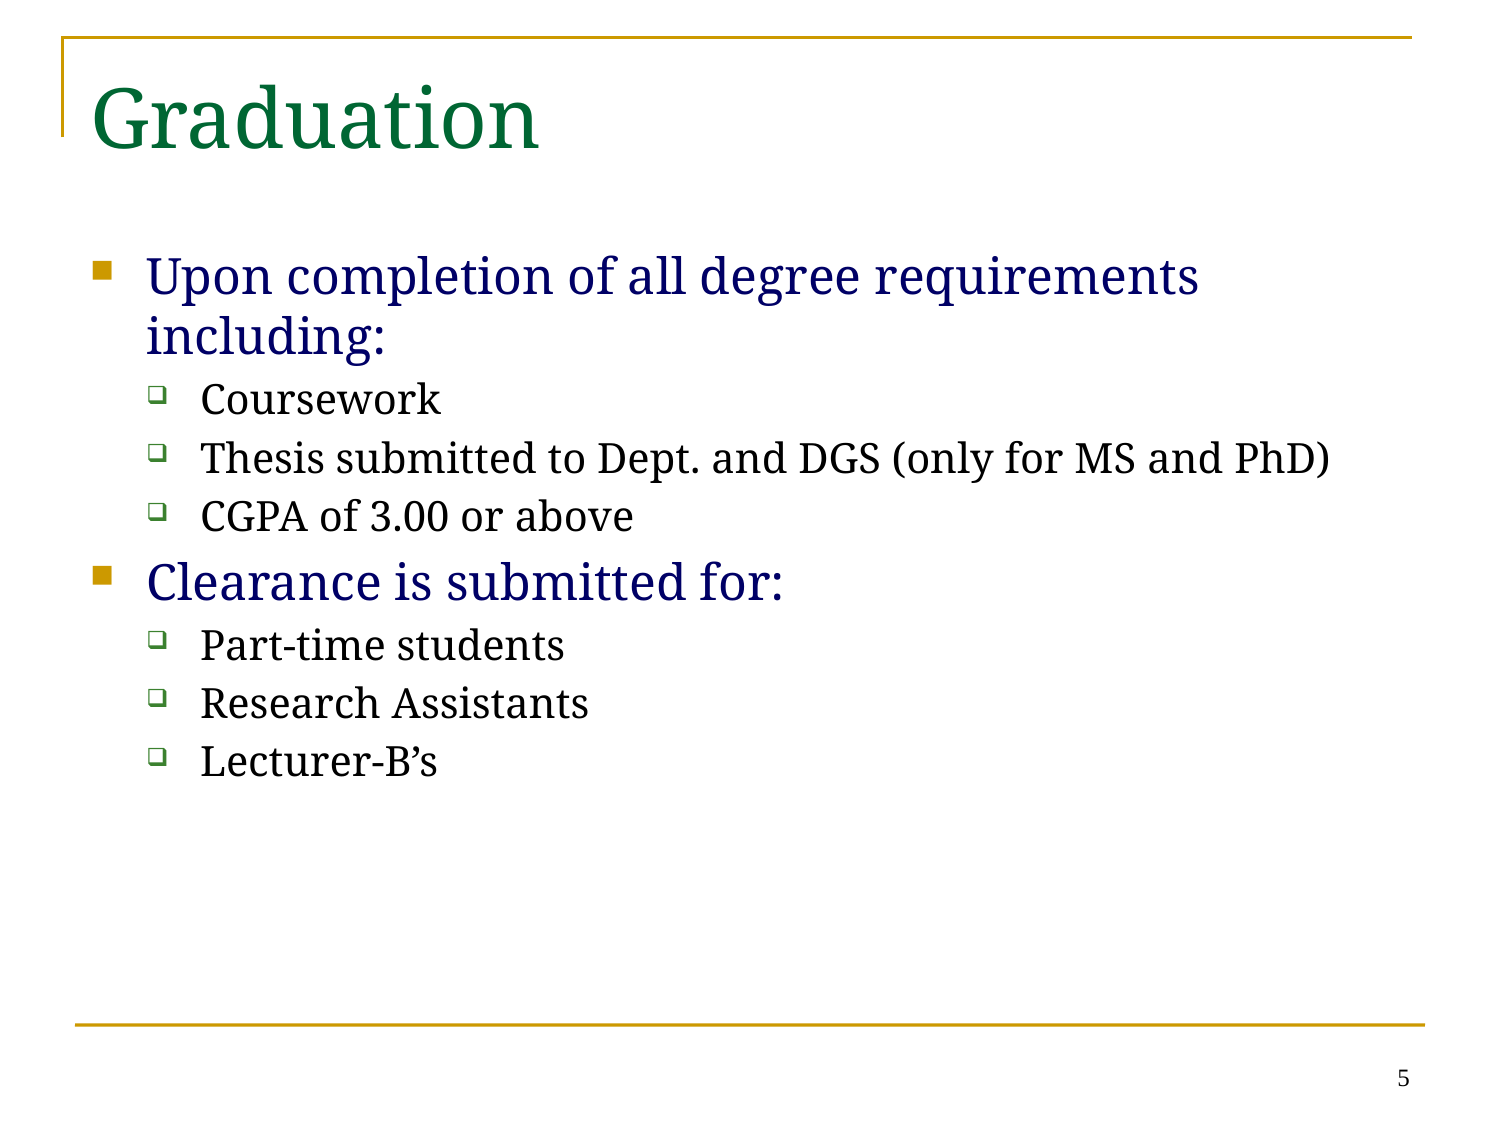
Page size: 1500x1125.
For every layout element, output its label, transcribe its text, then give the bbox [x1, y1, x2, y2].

list Upon completion of all degree requirements including: Coursework Thesis submitted to Dept. and DGS (only for MS and PhD) CGPA of 3.00 or above Clearance is submitted for: Part-time students Research Assistants Lecturer-B’s [74, 237, 1426, 1013]
title Graduation [74, 57, 1426, 188]
slide_number 5 [1249, 1037, 1426, 1100]
